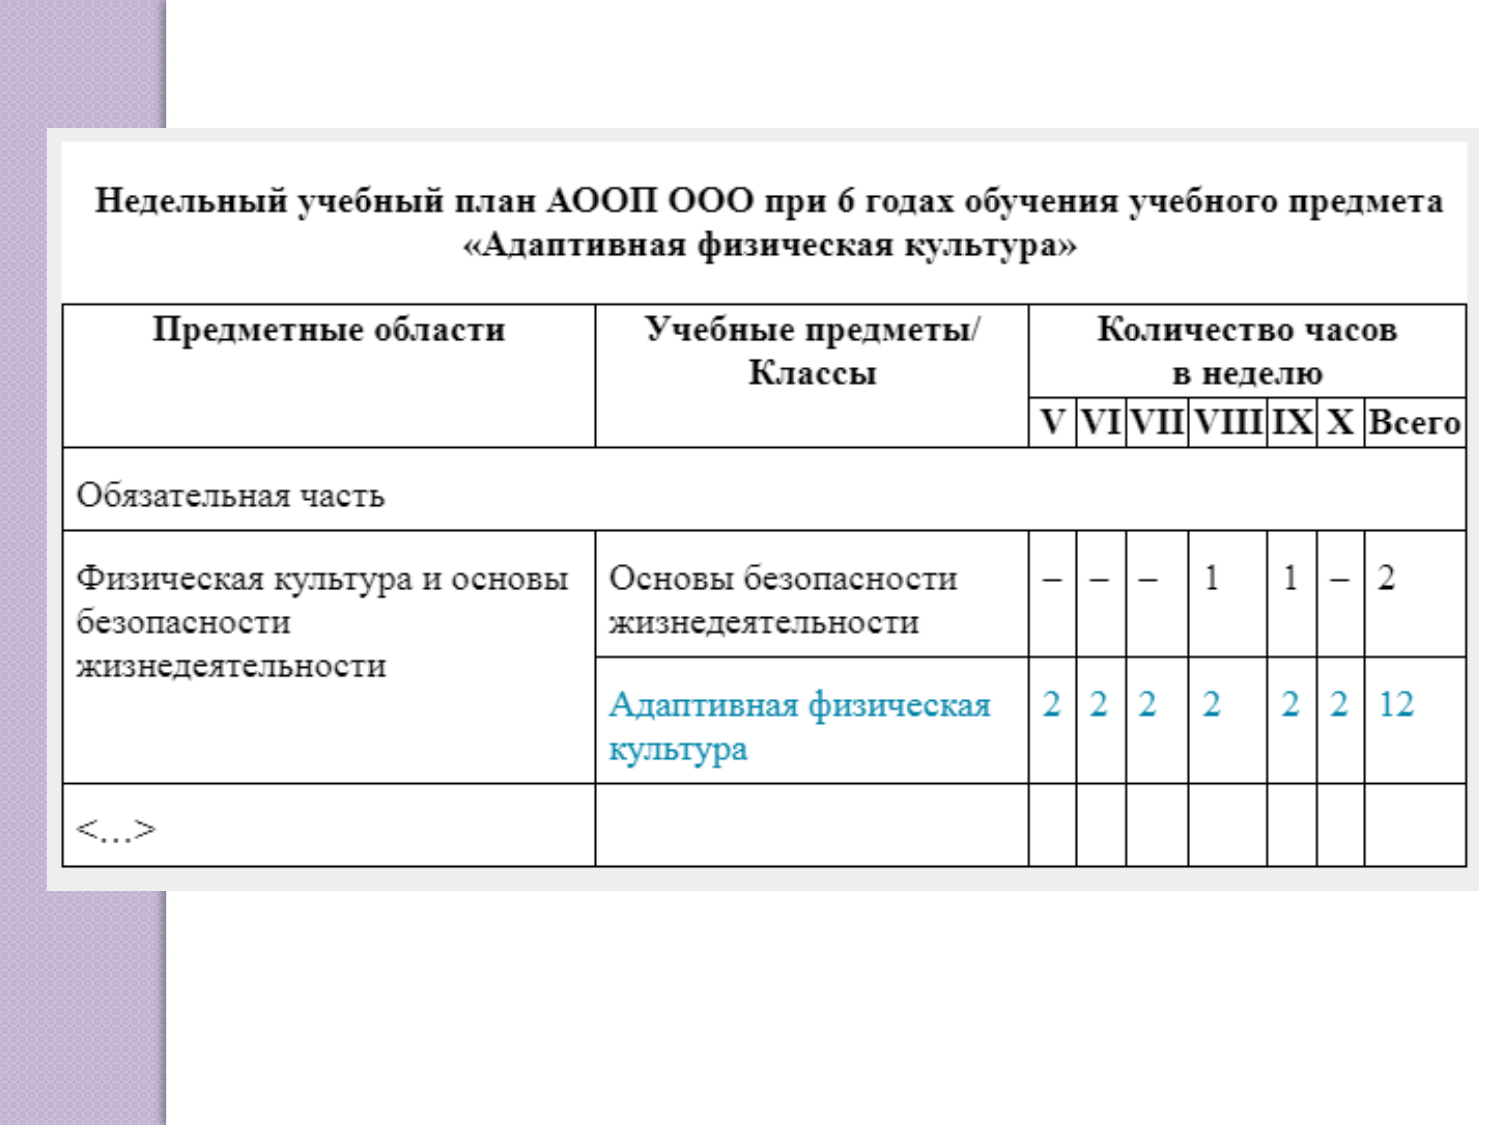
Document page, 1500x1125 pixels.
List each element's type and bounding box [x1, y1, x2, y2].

picture [46, 128, 1480, 891]
